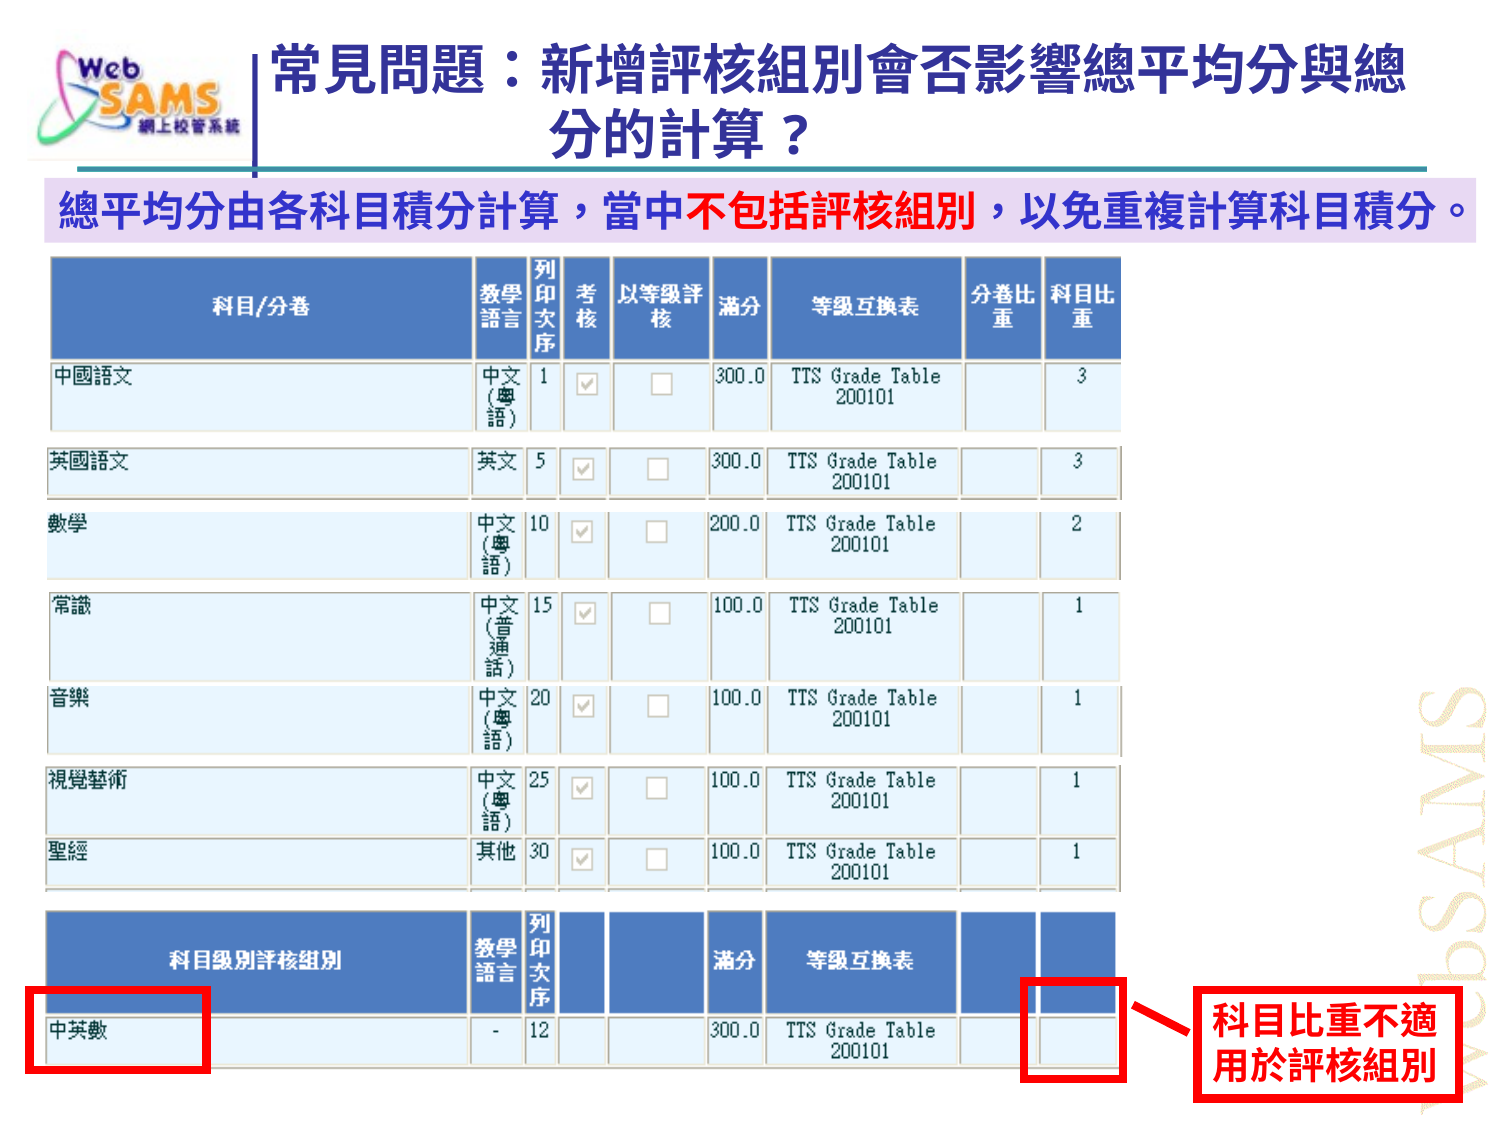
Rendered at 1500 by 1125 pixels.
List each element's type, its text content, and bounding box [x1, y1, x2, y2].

title 常見問題：新增評核組別會否影響總平均分與總分的計算? [253, 31, 1471, 173]
text_box [29, 989, 38, 1071]
text_box 科目比重不適用於評核組別 [1197, 989, 1459, 1099]
text_box 總平均分由各科目積分計算，當中不包括評核組別，以免重複計算科目積分。 [44, 177, 1477, 243]
picture [27, 29, 253, 161]
picture [1393, 679, 1500, 1117]
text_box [43, 255, 1124, 1071]
slide_number P.77 [1114, 1028, 1428, 1105]
